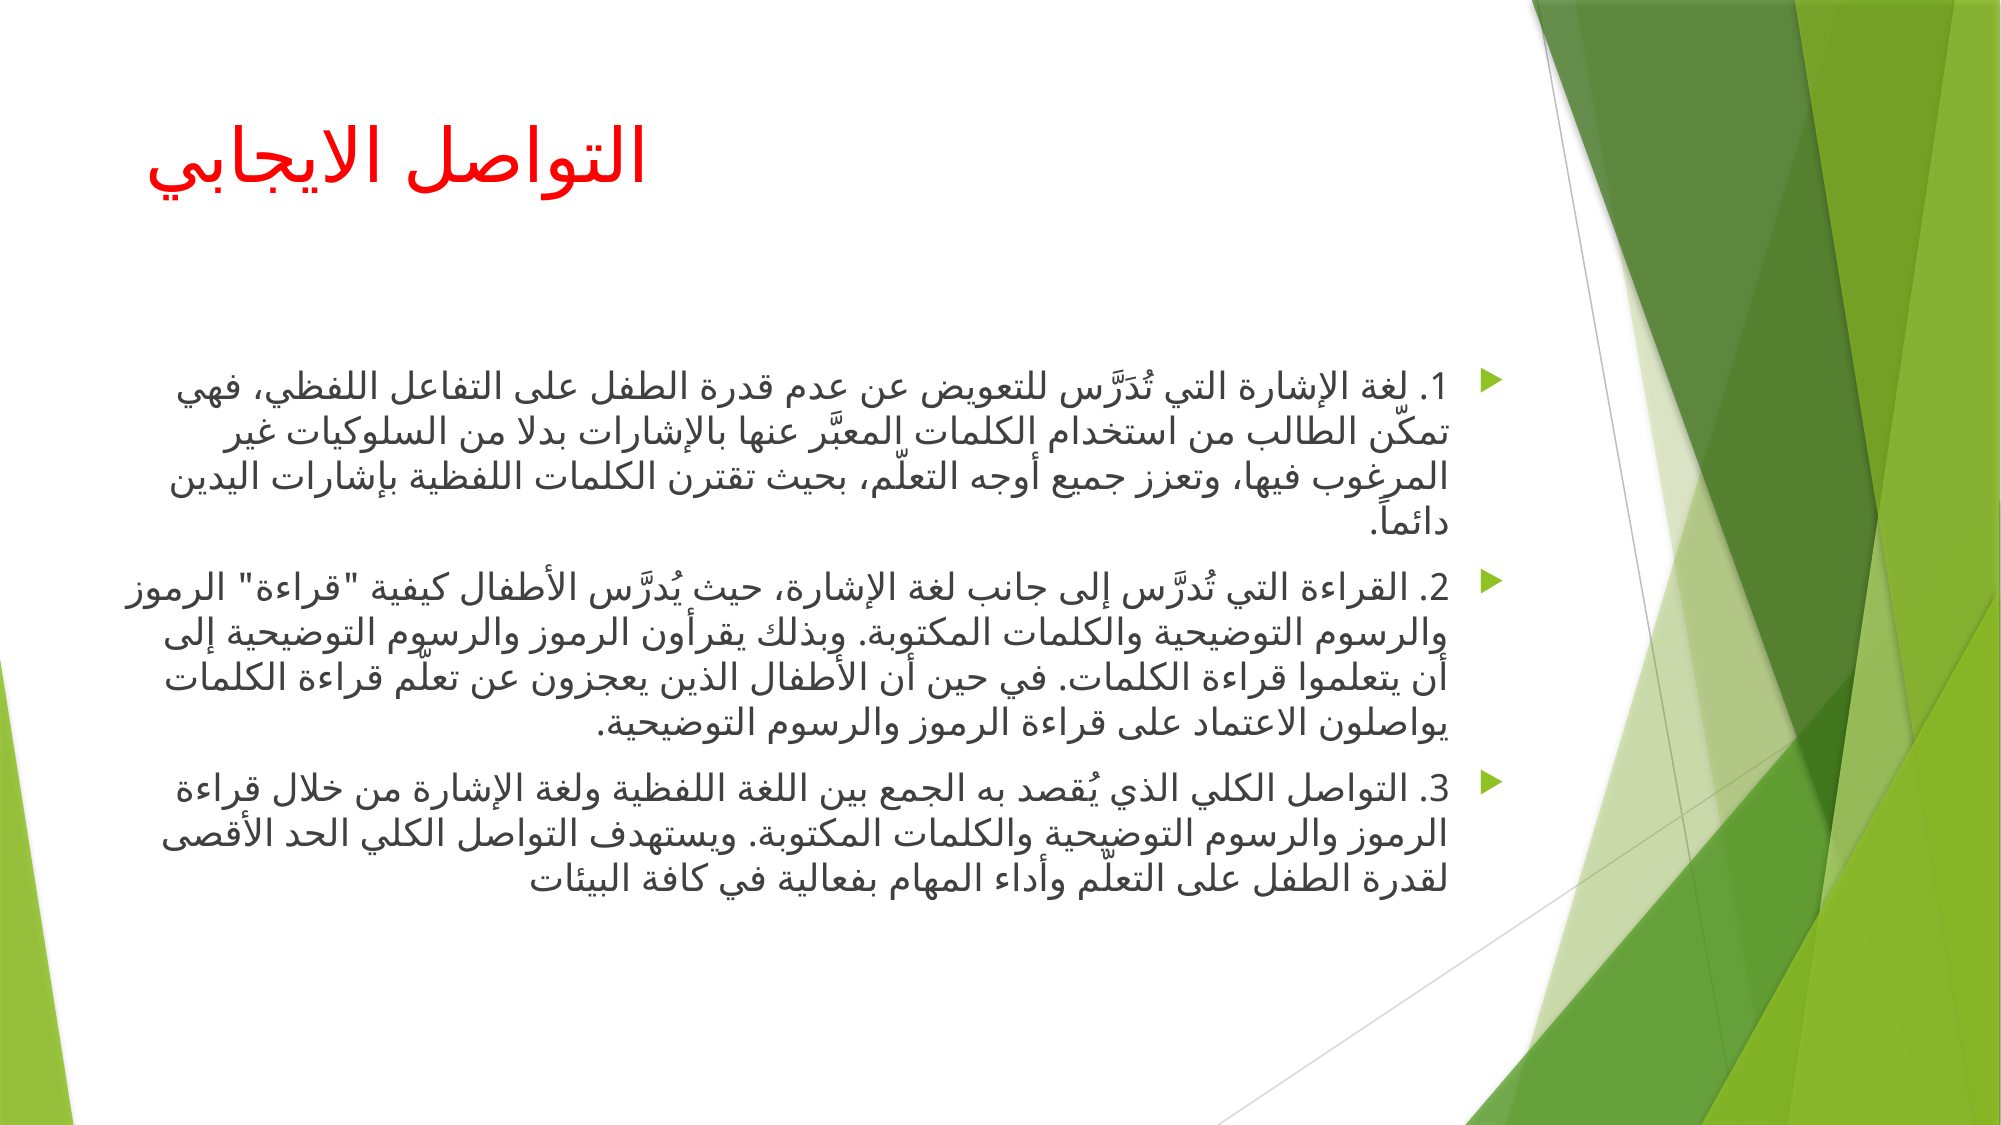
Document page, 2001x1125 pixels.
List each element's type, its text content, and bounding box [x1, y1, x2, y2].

list 1. لغة الإشارة التي تُدَرَّس للتعويض عن عدم قدرة الطفل على التفاعل اللفظي، فهي تمكّن الطالب من استخدام الكلمات المعبَّر عنها بالإشارات بدلا من السلوكيات غير المرغوب فيها، وتعزز جميع أوجه التعلّم، بحيث تقترن الكلمات اللفظية بإشارات اليدين دائماً. 2. القراءة التي تُدرَّس إلى جانب لغة الإشارة، حيث يُدرَّس الأطفال كيفية "قراءة" الرموز والرسوم التوضيحية والكلمات المكتوبة. وبذلك يقرأون الرموز والرسوم التوضيحية إلى أن يتعلموا قراءة الكلمات. في حين أن الأطفال الذين يعجزون عن تعلّم قراءة الكلمات يواصلون الاعتماد على قراءة الرموز والرسوم التوضيحية. 3. التواصل الكلي الذي يُقصد به الجمع بين اللغة اللفظية ولغة الإشارة من خلال قراءة الرموز والرسوم التوضيحية والكلمات المكتوبة. ويستهدف التواصل الكلي الحد الأقصى لقدرة الطفل على التعلّم وأداء المهام بفعالية في كافة البيئات [111, 354, 1522, 992]
title التواصل الايجابي [111, 99, 1522, 317]
